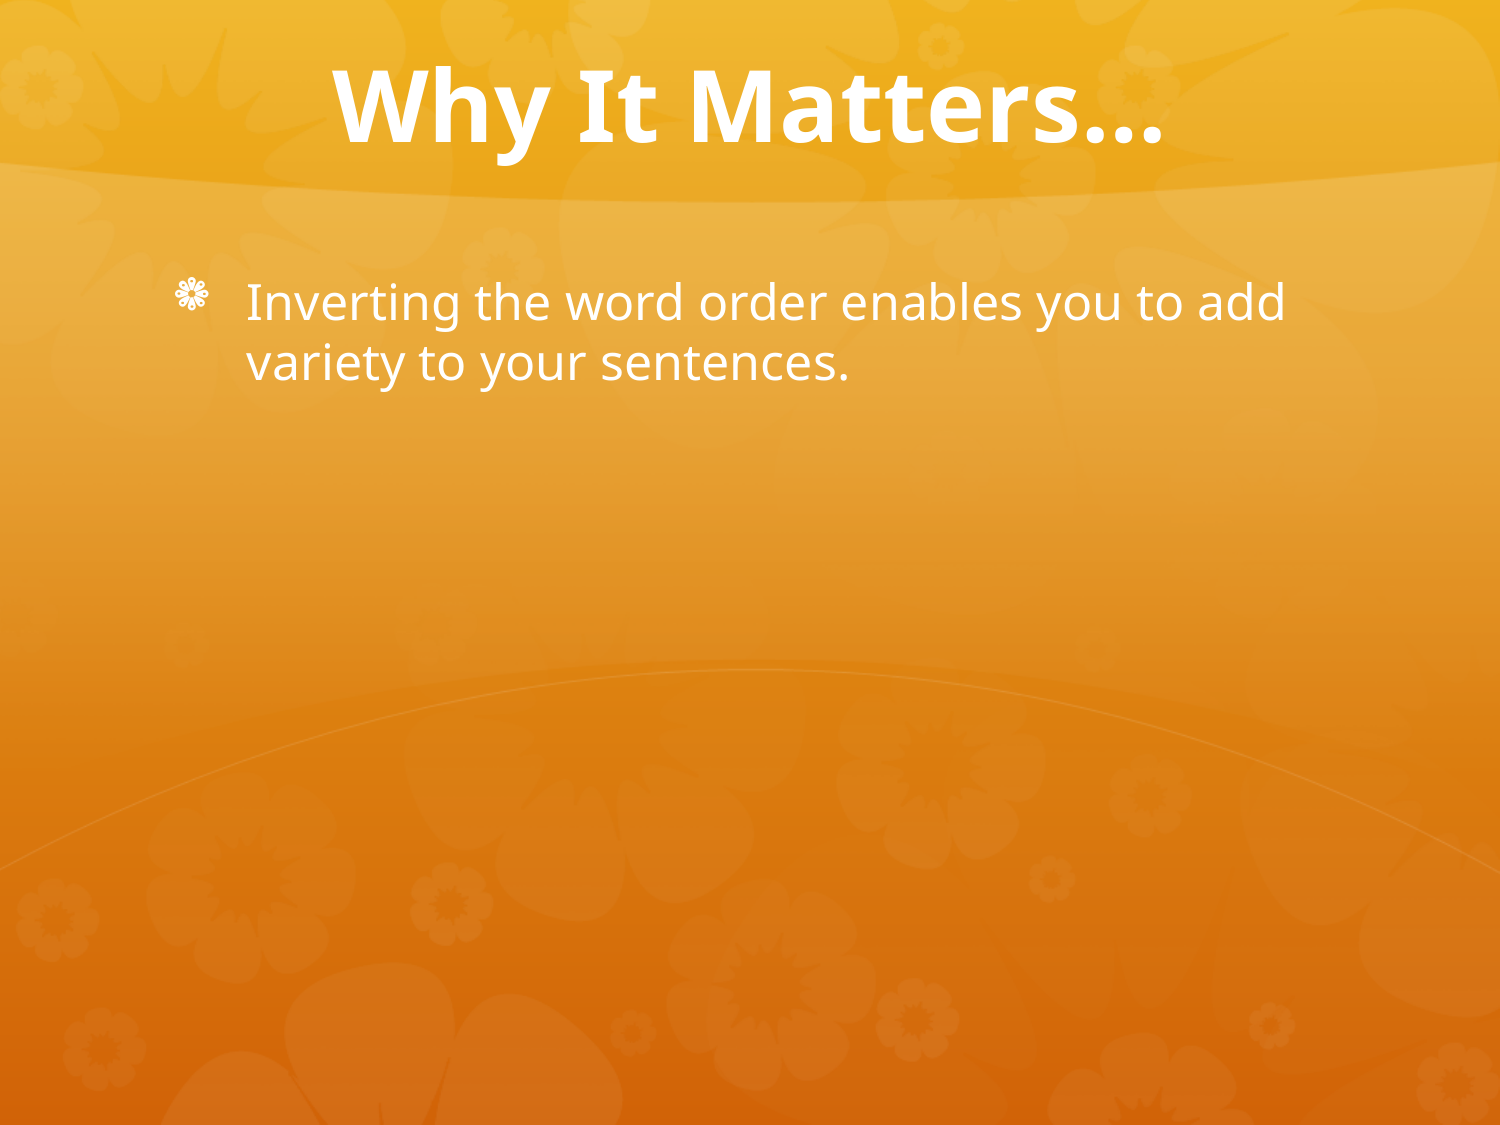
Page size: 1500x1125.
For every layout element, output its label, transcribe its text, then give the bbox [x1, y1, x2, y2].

title Why It Matters… [127, 14, 1372, 203]
picture [0, 0, 1500, 1125]
list Inverting the word order enables you to add variety to your sentences. [156, 262, 1344, 967]
